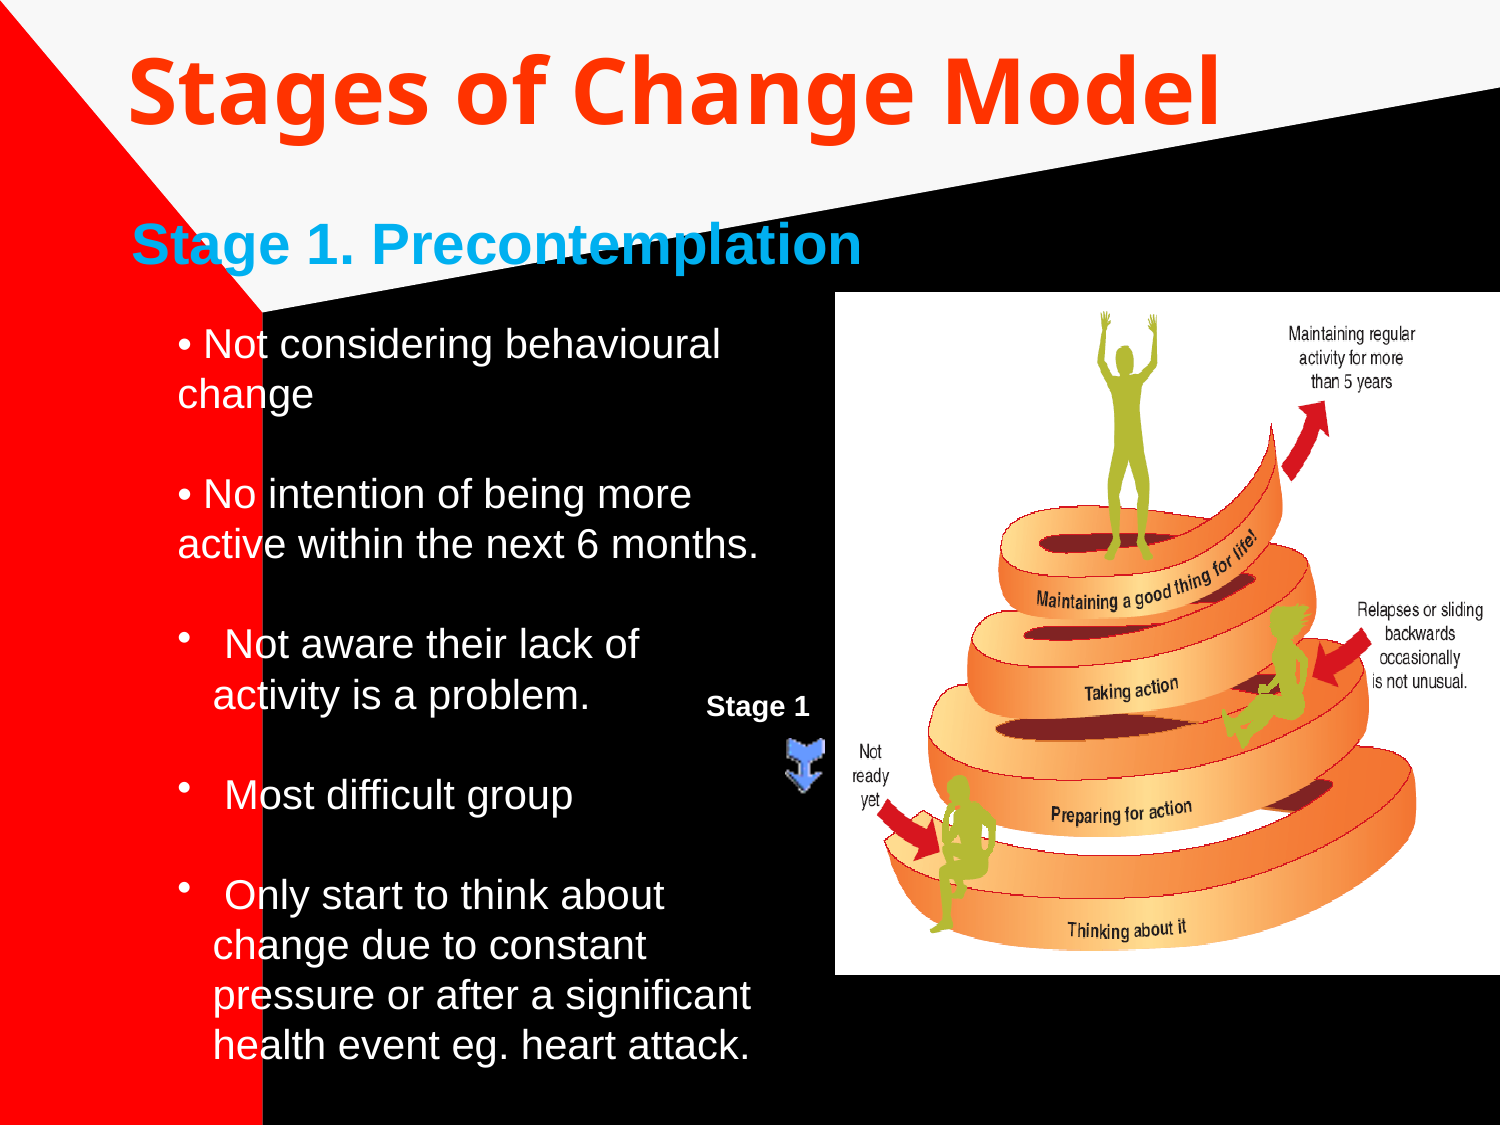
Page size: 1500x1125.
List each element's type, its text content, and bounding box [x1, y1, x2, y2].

picture [834, 292, 1500, 976]
picture [784, 737, 825, 826]
text_box Stage 1 [691, 679, 829, 730]
title Stages of Change Model [112, 24, 1388, 213]
text_box • Not considering behavioural change • No intention of being more active within the next 6 months. Not aware their lack of activity is a problem. Most difficult group Only start to think about change due to constant pressure or after a signiﬁcant health event eg. heart attack. [162, 309, 775, 1125]
text_box Stage 1. Precontemplation [117, 199, 945, 284]
